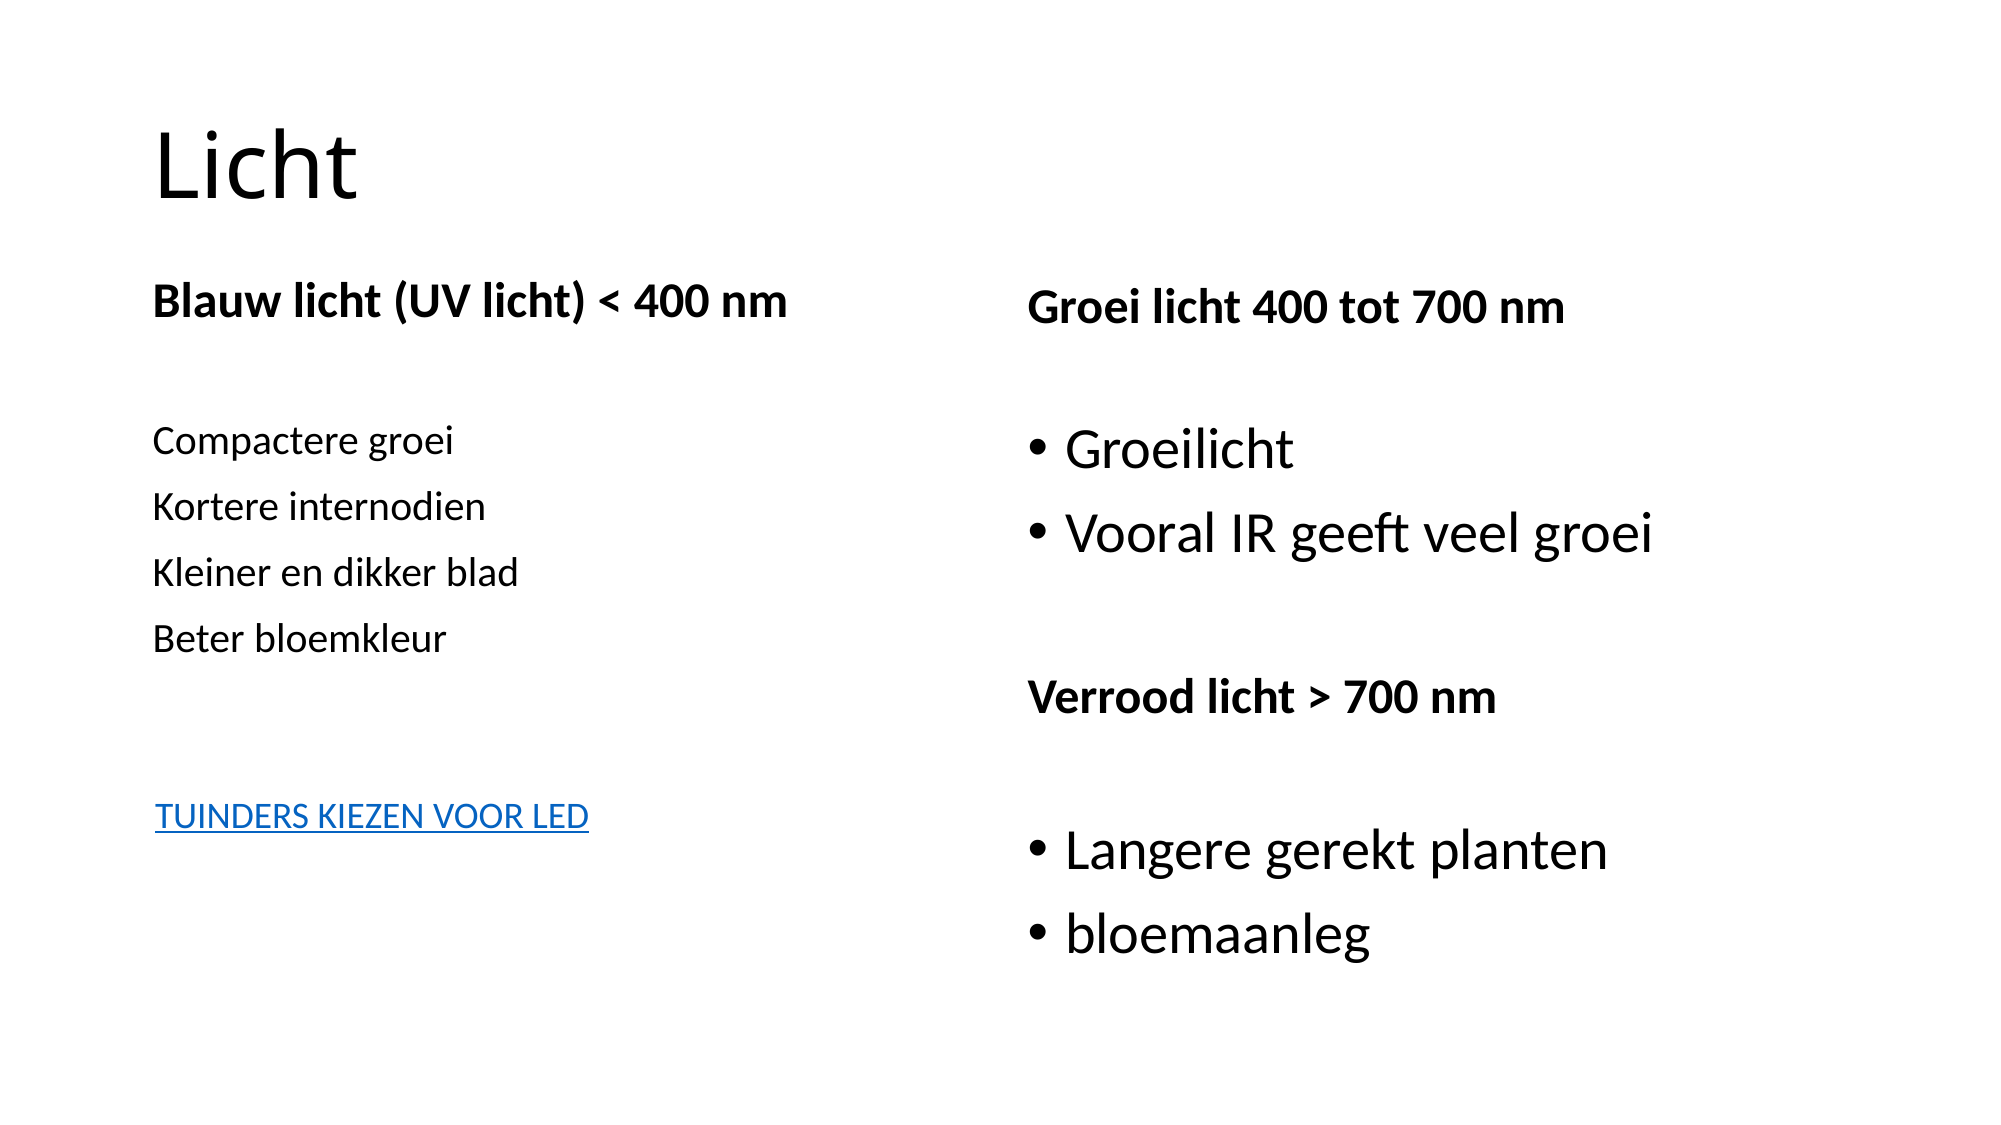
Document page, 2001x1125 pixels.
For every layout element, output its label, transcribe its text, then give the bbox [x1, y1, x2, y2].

text_box TUINDERS KIEZEN VOOR LED [140, 783, 605, 844]
list Compactere groei Kortere internodien Kleiner en dikker blad Beter bloemkleur [137, 410, 984, 1016]
list Groei licht 400 tot 700 nm [1012, 206, 1863, 342]
list Blauw licht (UV licht) < 400 nm [137, 275, 984, 410]
title Licht [137, 59, 1863, 278]
list Groeilicht Vooral IR geeft veel groei Verrood licht > 700 nm Langere gerekt planten bloemaanleg [1012, 410, 1863, 1016]
